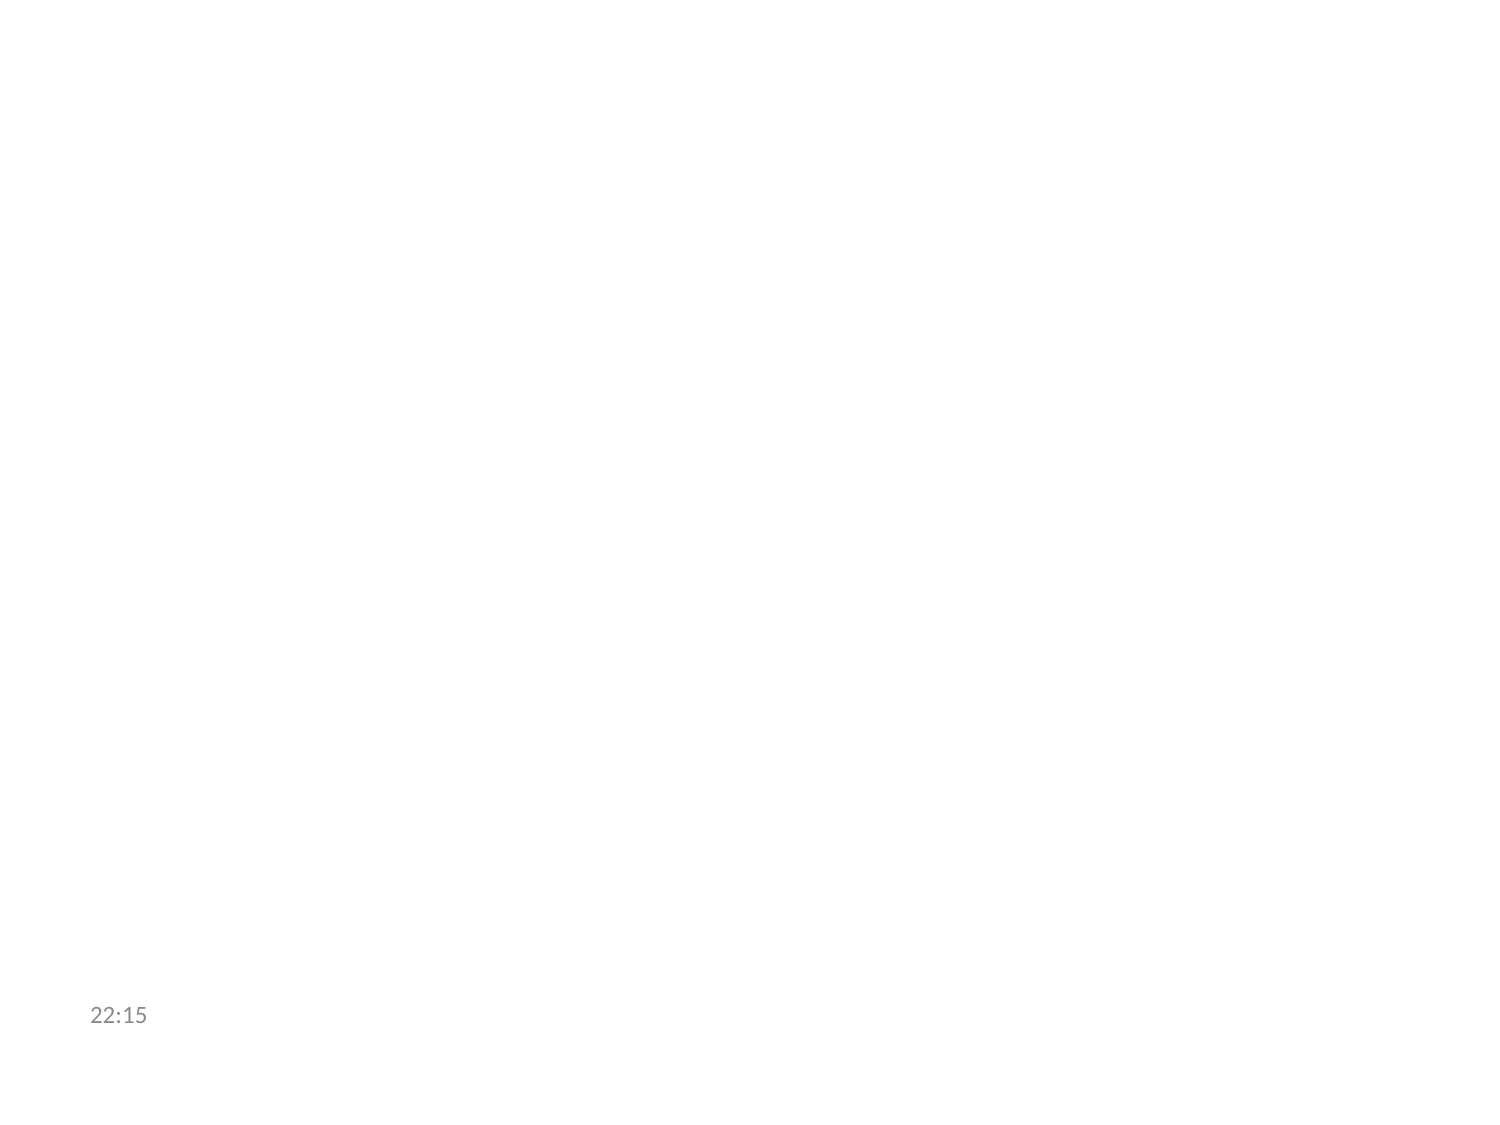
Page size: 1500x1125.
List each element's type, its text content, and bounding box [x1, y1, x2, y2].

text_box 15:35 [75, 983, 425, 1044]
